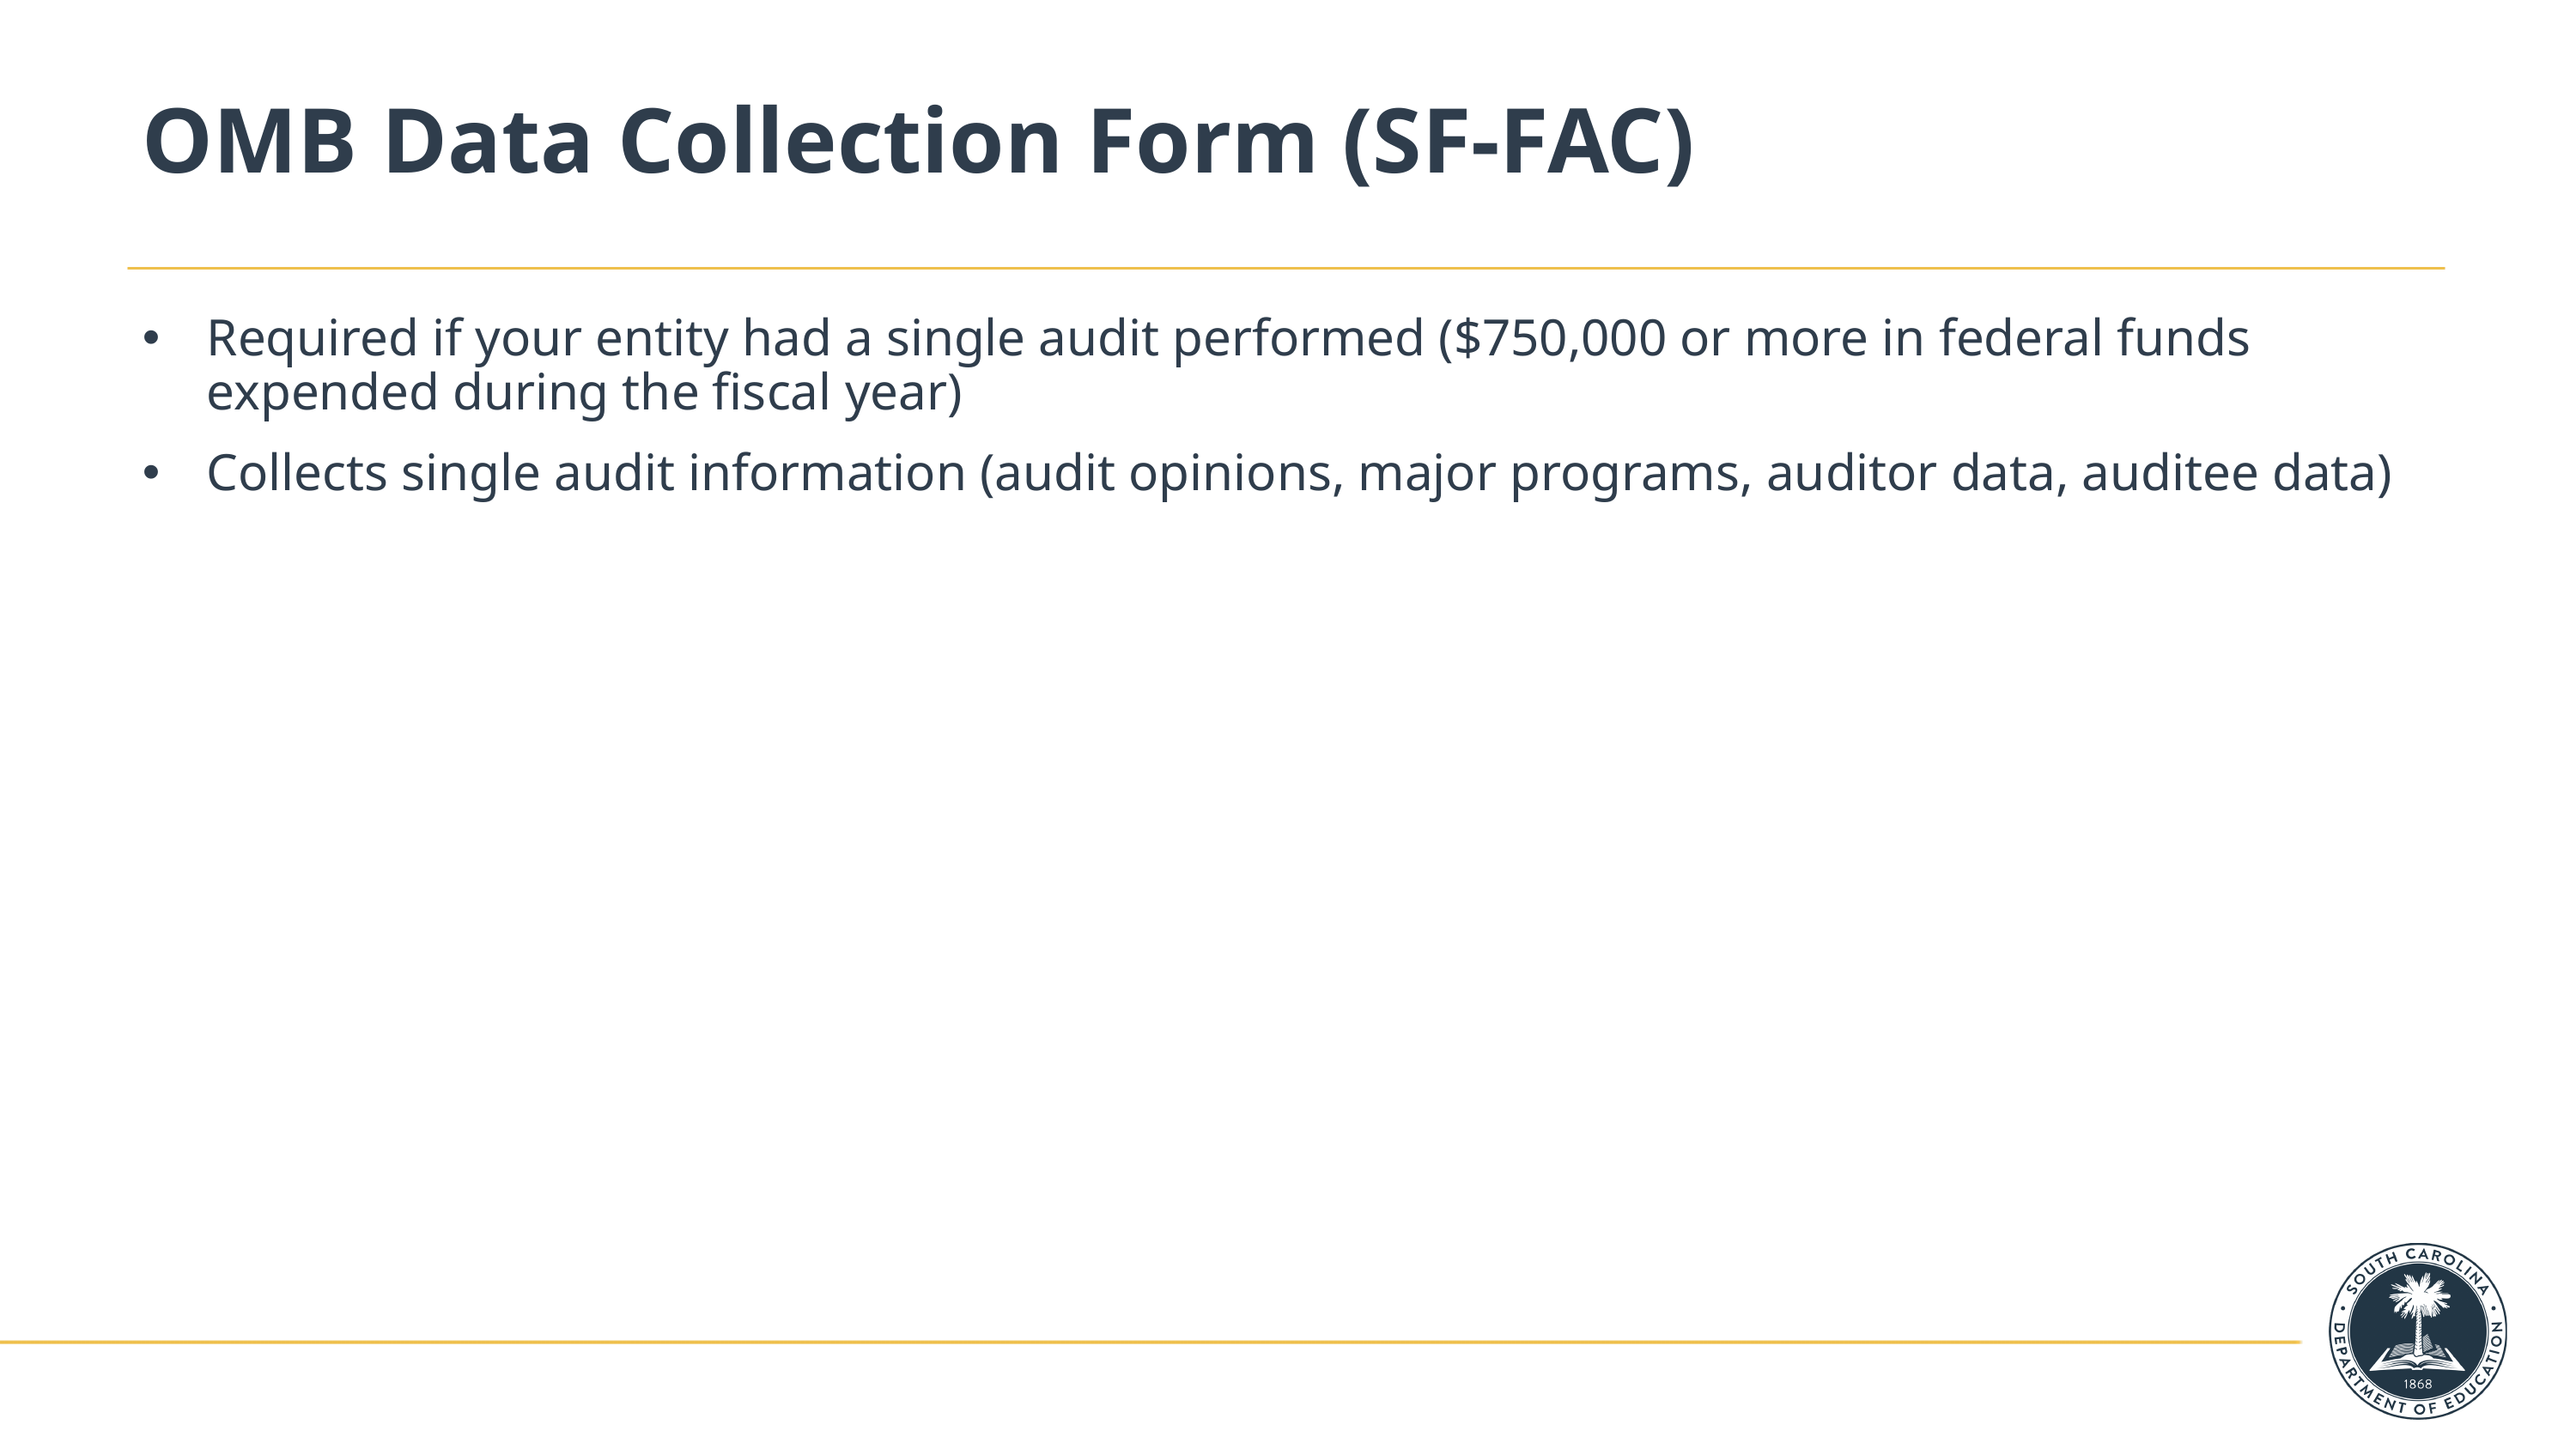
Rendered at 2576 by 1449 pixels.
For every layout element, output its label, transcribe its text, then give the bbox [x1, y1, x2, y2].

title OMB Data Collection Form (SF-FAC) [129, 76, 2447, 232]
picture [2329, 1243, 2507, 1420]
list Required if your entity had a single audit performed ($750,000 or more in federal funds expended during the fiscal year) Collects single audit information (audit opinions, major programs, auditor data, auditee data) [129, 306, 2447, 1149]
